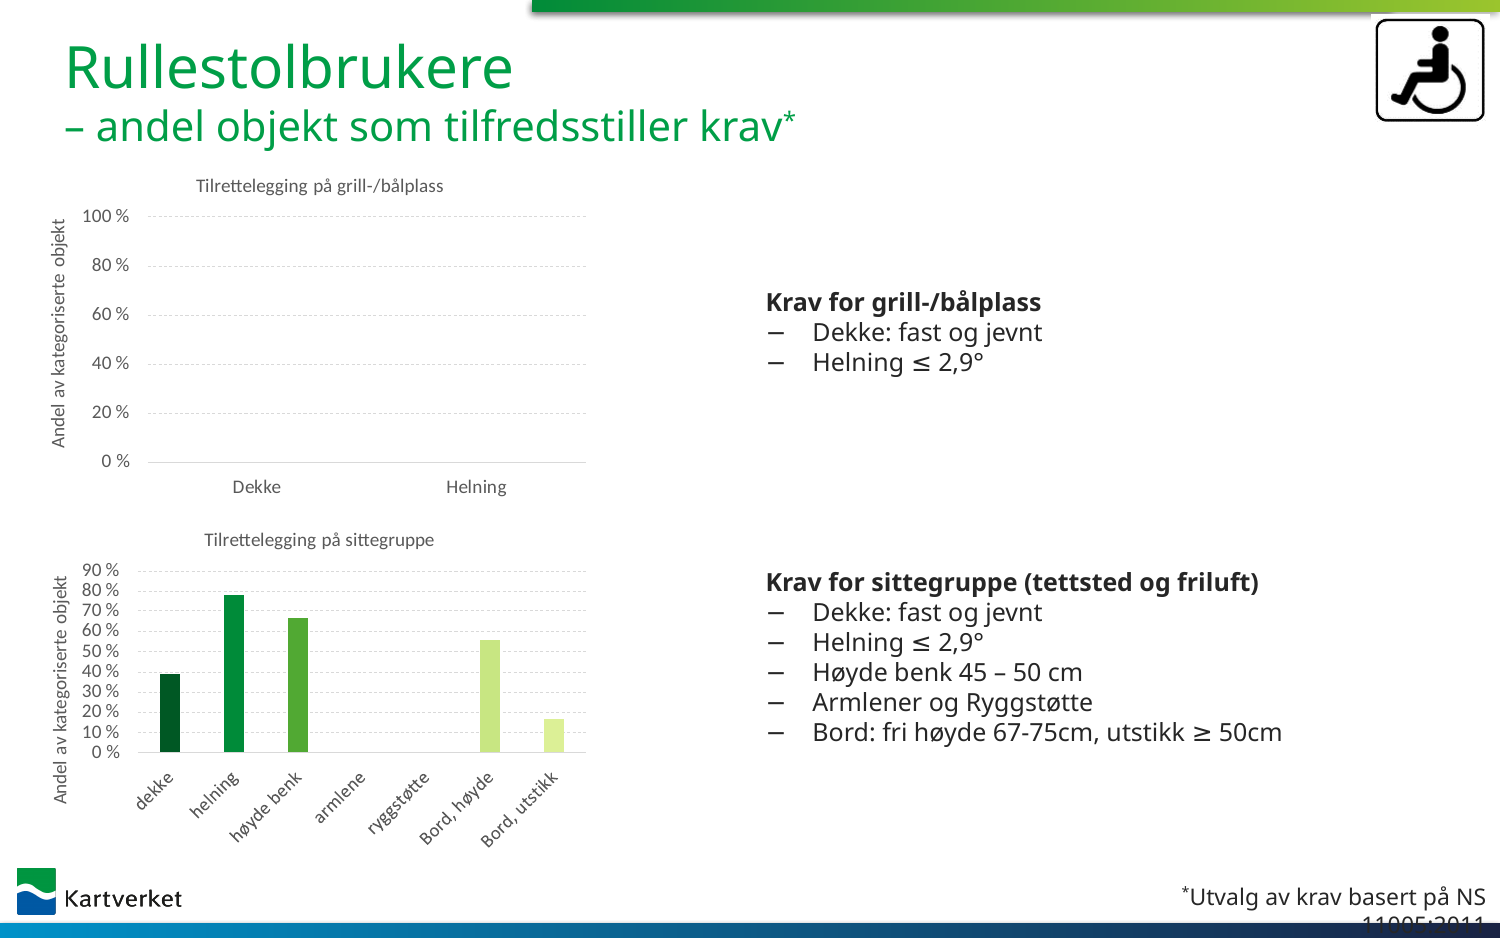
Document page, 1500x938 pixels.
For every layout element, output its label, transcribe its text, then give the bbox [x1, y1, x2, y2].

text_box *Utvalg av krav basert på NS 11005:2011 [1068, 873, 1500, 938]
picture [1371, 13, 1491, 127]
picture [41, 520, 597, 859]
text_box Krav for grill-/bålplass Dekke: fast og jevnt Helning ≤ 2,9° [750, 279, 1452, 384]
picture [41, 166, 597, 505]
text_box Rullestolbrukere – andel objekt som tilfredsstiller krav* [49, 14, 1431, 158]
text_box Krav for sittegruppe (tettsted og friluft) Dekke: fast og jevnt Helning ≤ 2,9° Høyde benk 45 – 50 cm Armlener og Ryggstøtte Bord: fri høyde 67-75cm, utstikk ≥ 50cm [750, 559, 1500, 754]
